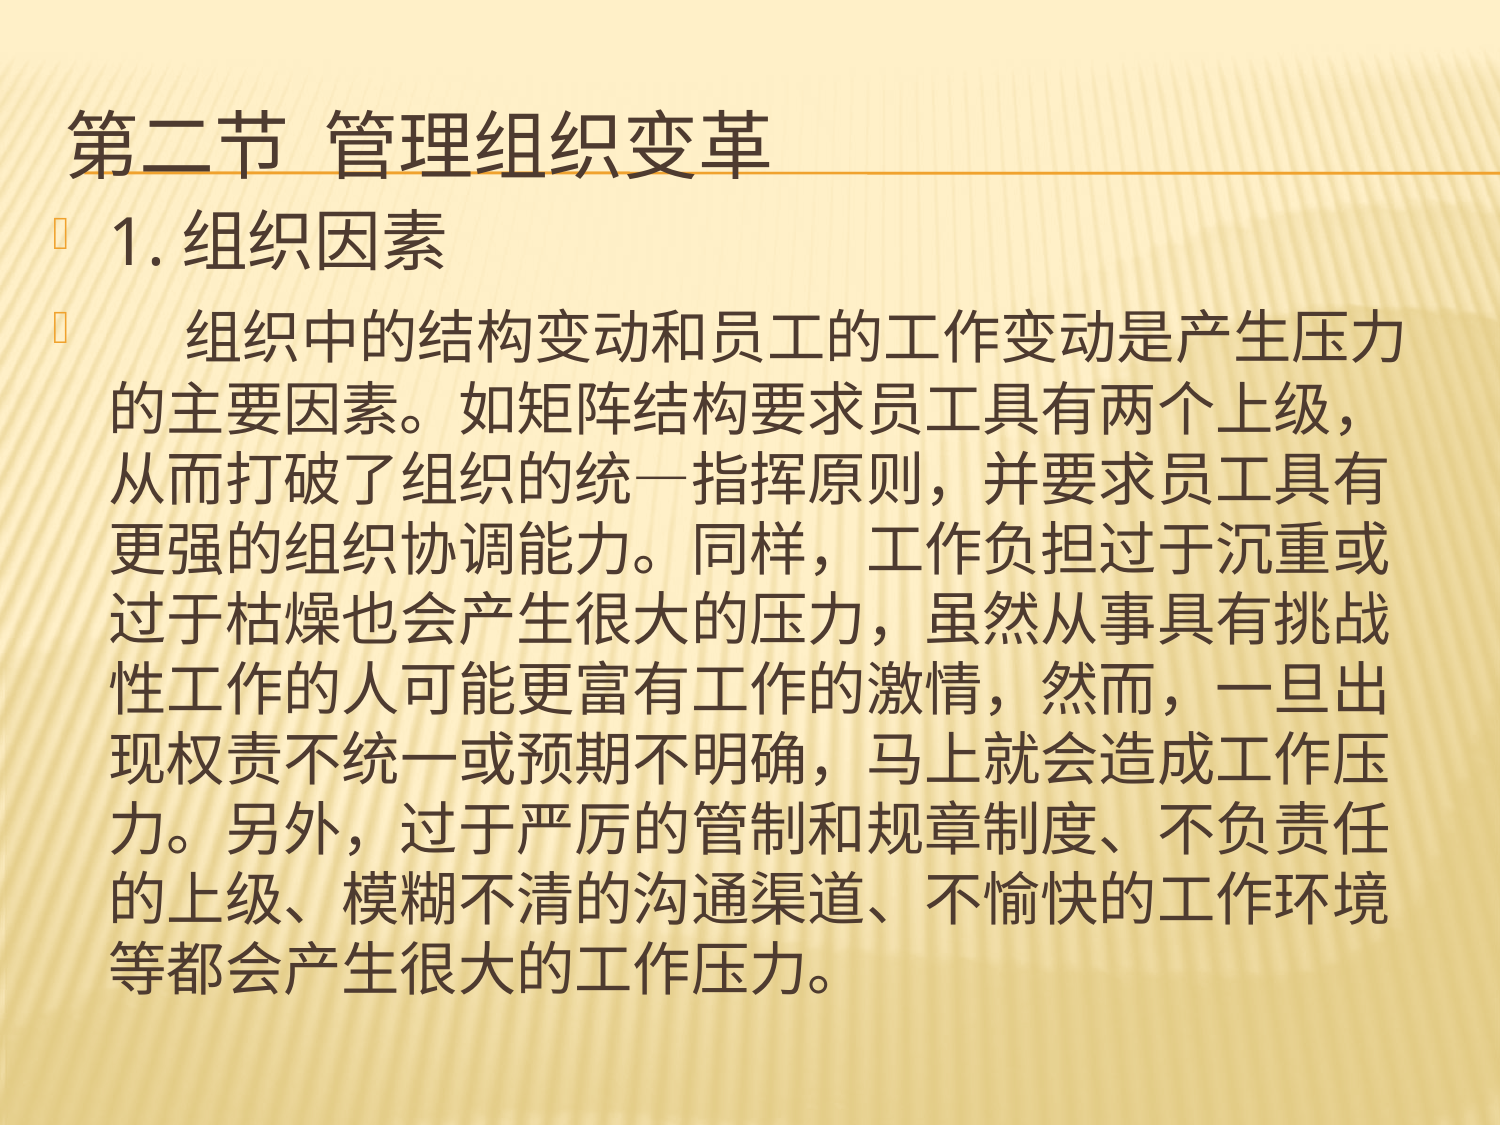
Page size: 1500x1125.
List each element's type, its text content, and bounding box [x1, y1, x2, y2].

list 1.组织因素 组织中的结构变动和员工的工作变动是产生压力的主要因素。如矩阵结构要求员工具有两个上级，从而打破了组织的统—指挥原则，并要求员工具有更强的组织协调能力。同样，工作负担过于沉重或过于枯燥也会产生很大的压力，虽然从事具有挑战性工作的人可能更富有工作的激情，然而，一旦出现权责不统一或预期不明确，马上就会造成工作压力。另外，过于严厉的管制和规章制度、不负责任的上级、模糊不清的沟通渠道、不愉快的工作环境等都会产生很大的工作压力。 [37, 191, 1463, 934]
title 第二节 管理组织变革 [50, 75, 1475, 213]
